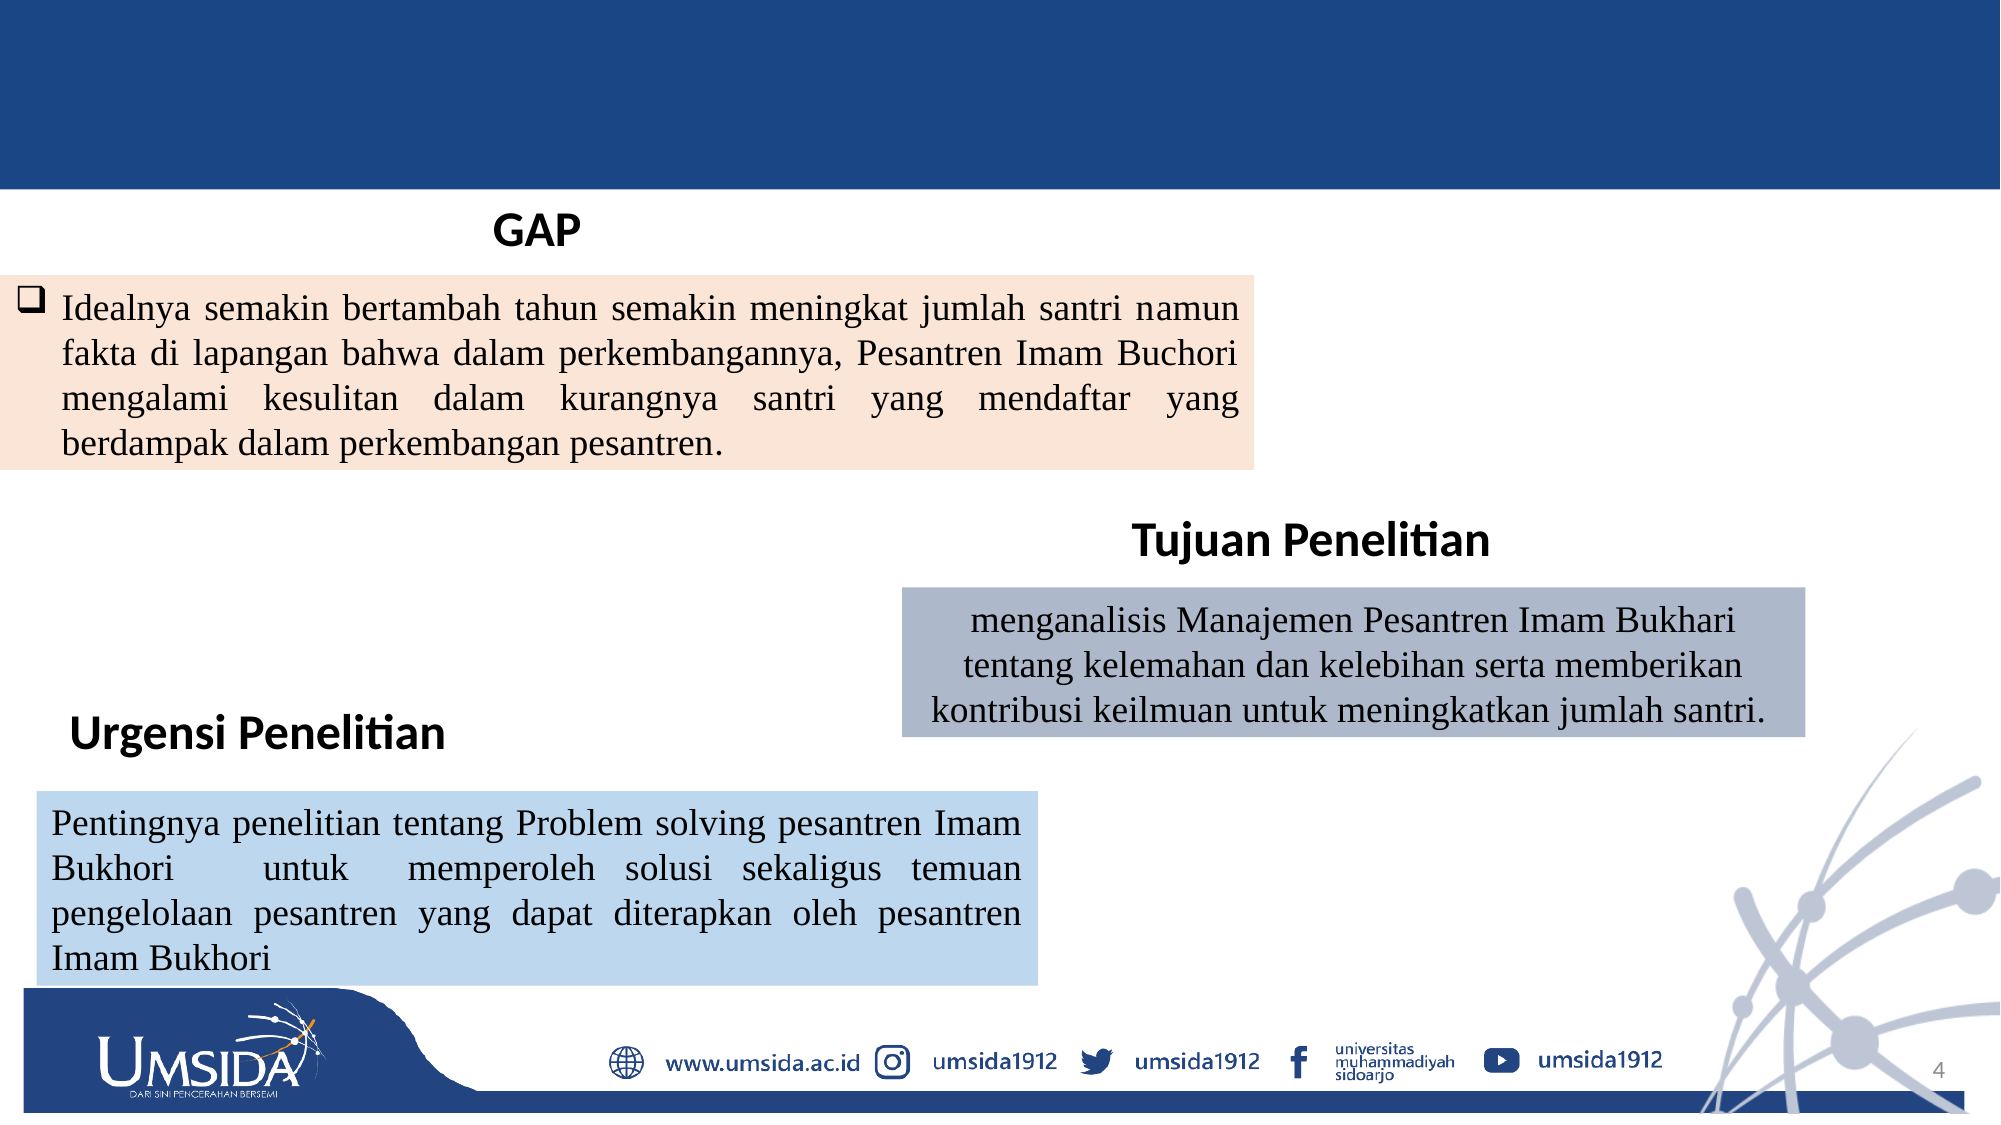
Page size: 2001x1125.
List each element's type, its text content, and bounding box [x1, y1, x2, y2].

picture [23, 190, 1965, 1113]
text_box Idealnya semakin bertambah tahun semakin meningkat jumlah santri namun fakta di lapangan bahwa dalam perkembangannya, Pesantren Imam Buchori mengalami kesulitan dalam kurangnya santri yang mendaftar yang berdampak dalam perkembangan pesantren. [0, 275, 1255, 470]
text_box Urgensi Penelitian [54, 692, 533, 767]
text_box Tujuan Penelitian [1116, 499, 1591, 575]
text_box menganalisis Manajemen Pesantren Imam Bukhari tentang kelemahan dan kelebihan serta memberikan kontribusi keilmuan untuk meningkatkan jumlah santri. [902, 587, 1806, 738]
text_box Pentingnya penelitian tentang Problem solving pesantren Imam Bukhori untuk memperoleh solusi sekaligus temuan pengelolaan pesantren yang dapat diterapkan oleh pesantren Imam Bukhori [36, 791, 1038, 986]
text_box [0, 0, 2000, 190]
text_box GAP [21, 189, 1053, 265]
